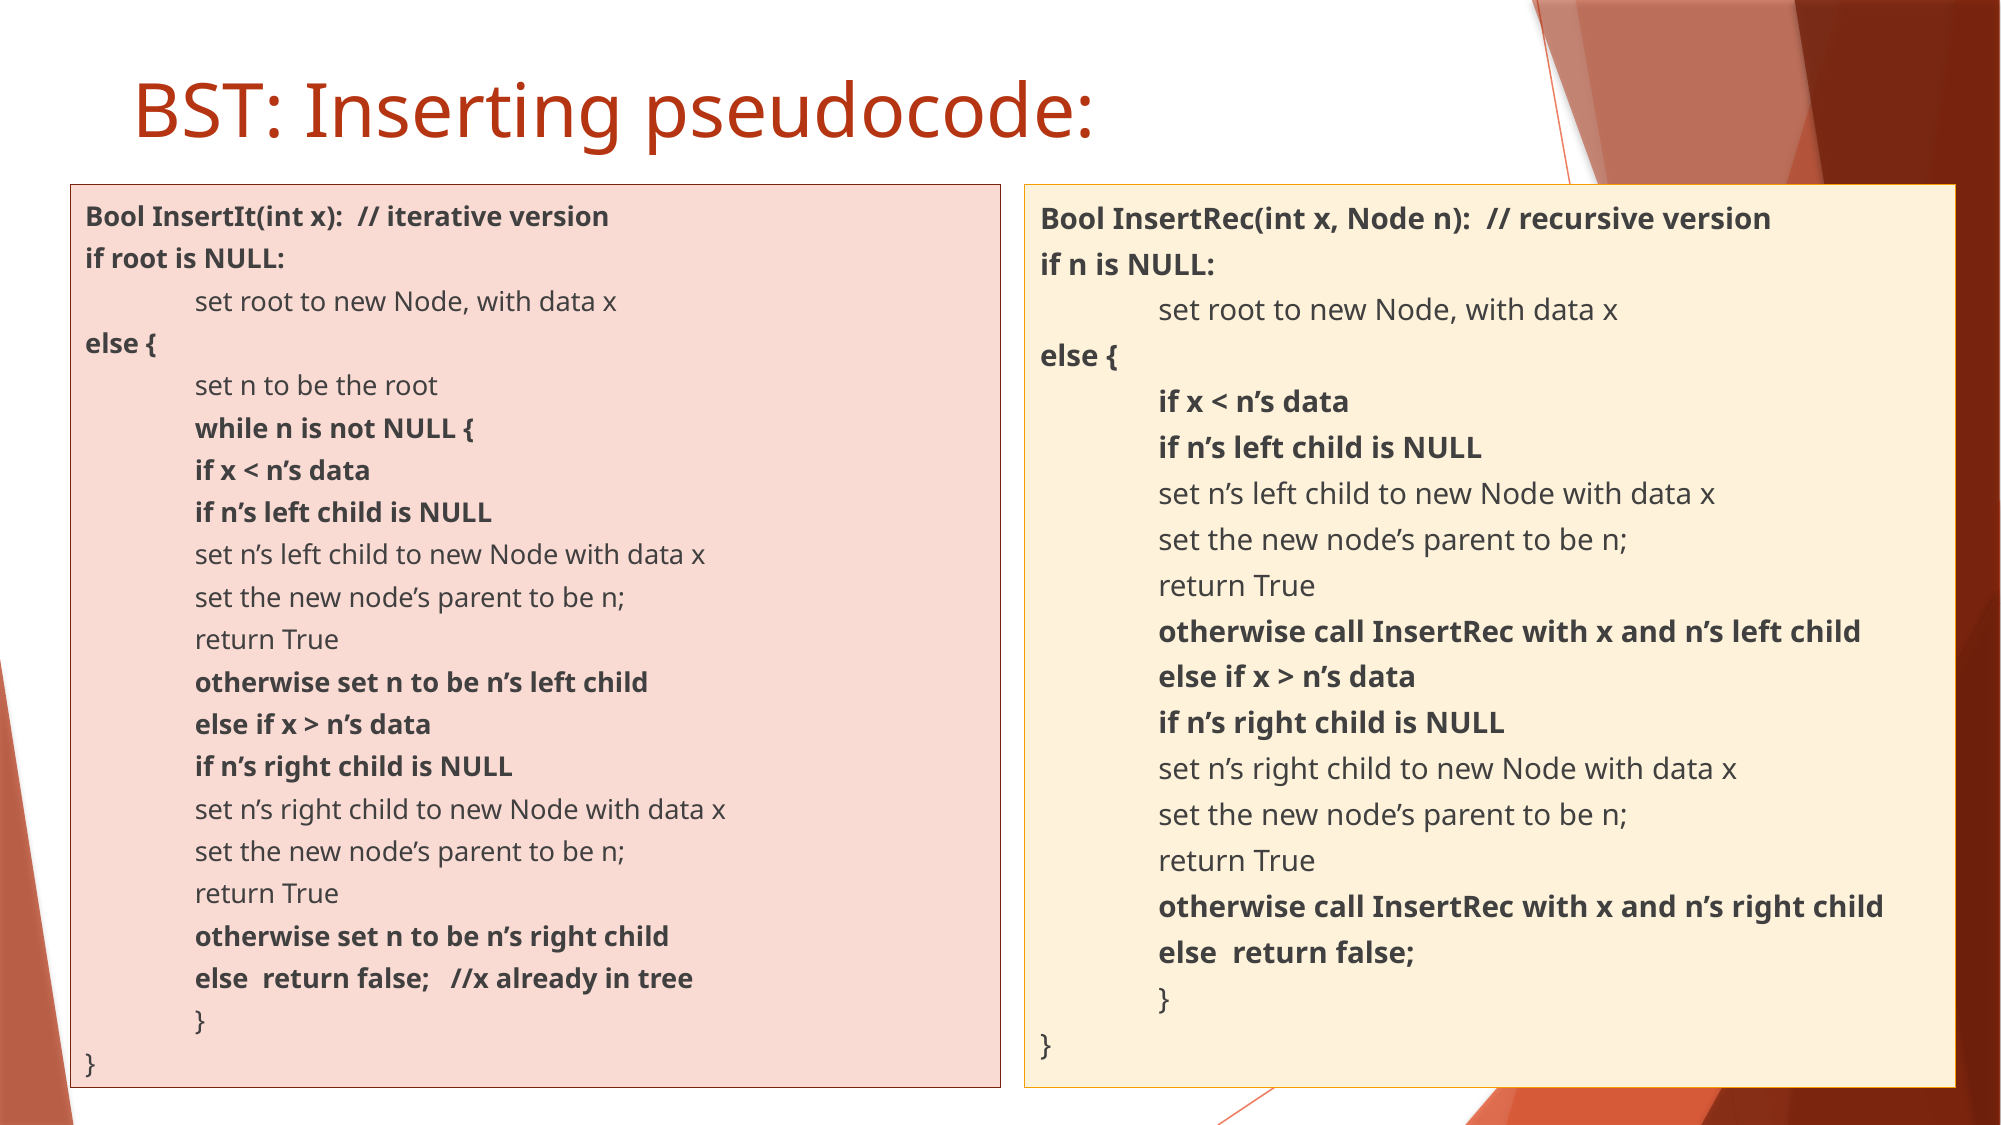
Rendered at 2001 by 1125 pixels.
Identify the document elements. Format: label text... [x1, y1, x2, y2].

list Bool InsertIt(int x): // iterative version if root is NULL: set root to new Node, with data x else { set n to be the root while n is not NULL { if x < n’s data if n’s left child is NULL set n’s left child to new Node with data x set the new node’s parent to be n; return True otherwise set n to be n’s left child else if x > n’s data if n’s right child is NULL set n’s right child to new Node with data x set the new node’s parent to be n; return True otherwise set n to be n’s right child else return false; //x already in tree } } [70, 184, 1001, 1088]
text_box Bool InsertRec(int x, Node n): // recursive version if n is NULL: set root to new Node, with data x else { if x < n’s data if n’s left child is NULL set n’s left child to new Node with data x set the new node’s parent to be n; return True otherwise call InsertRec with x and n’s left child else if x > n’s data if n’s right child is NULL set n’s right child to new Node with data x set the new node’s parent to be n; return True otherwise call InsertRec with x and n’s right child else return false; } } [1024, 184, 1956, 1088]
title BST: Inserting pseudocode: [117, 54, 1529, 185]
